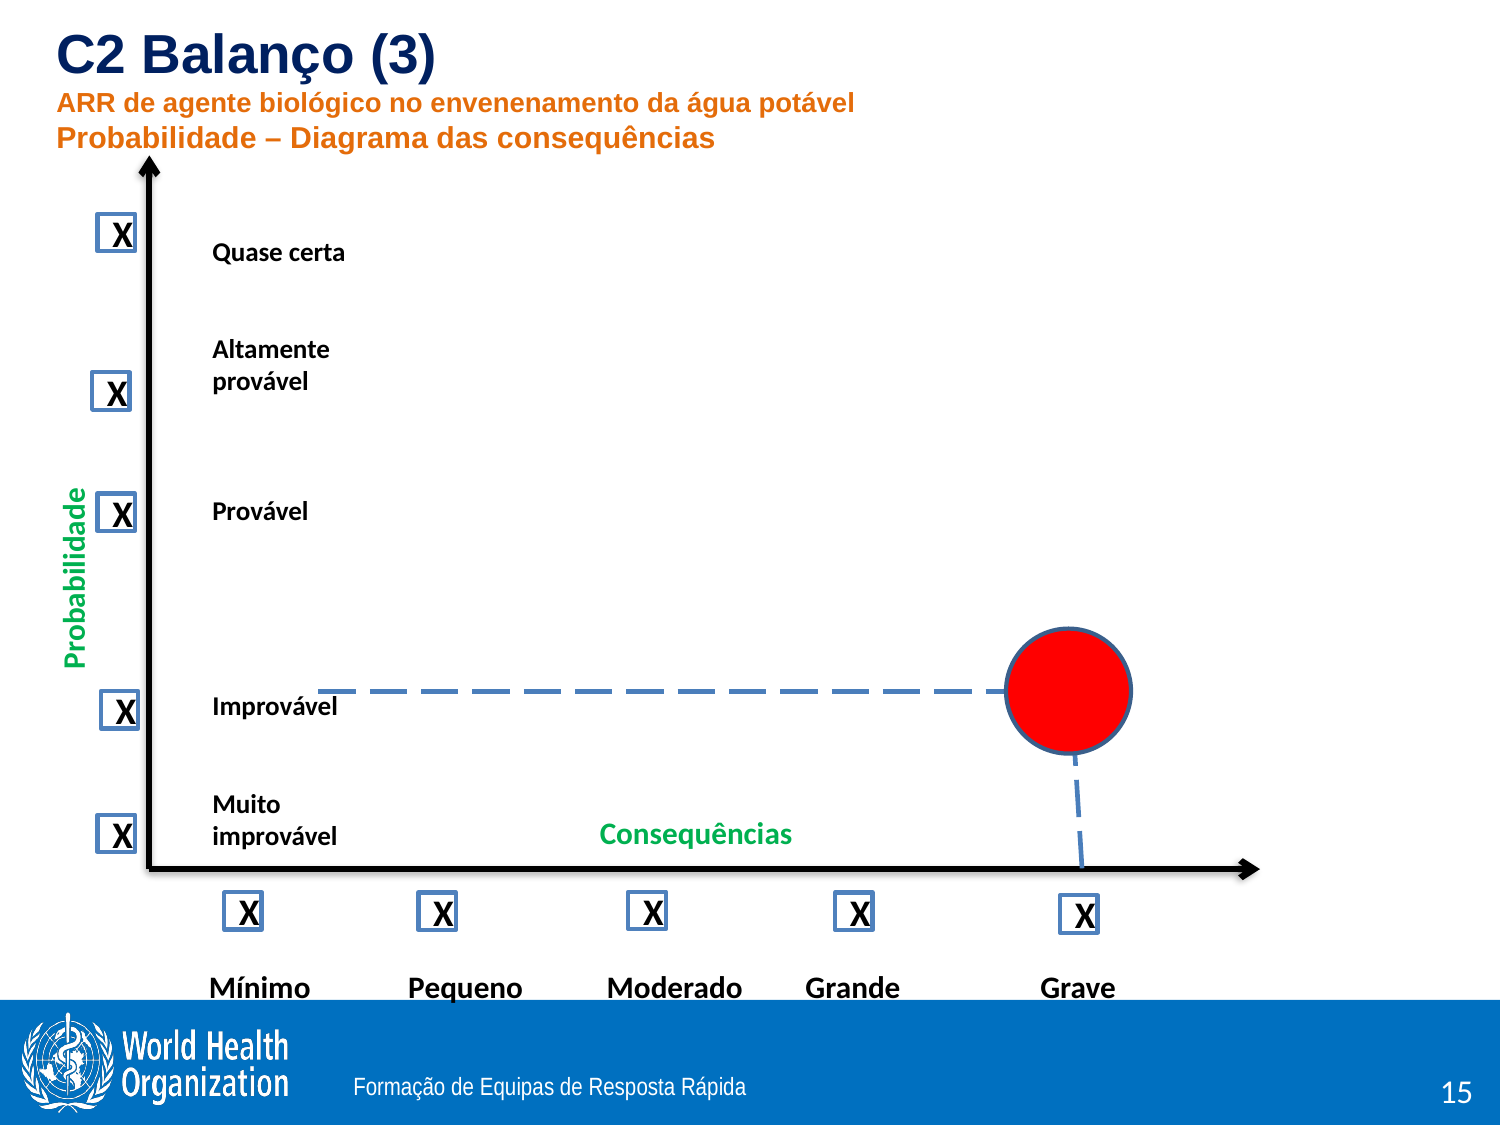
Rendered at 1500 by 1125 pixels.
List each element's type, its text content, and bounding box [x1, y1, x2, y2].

picture [21, 1012, 288, 1113]
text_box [47, 155, 1495, 1024]
title C2 Balanço (3) ARR de agente biológico no envenenamento da água potável Probabilidade – Diagrama das consequências [41, 10, 1392, 163]
